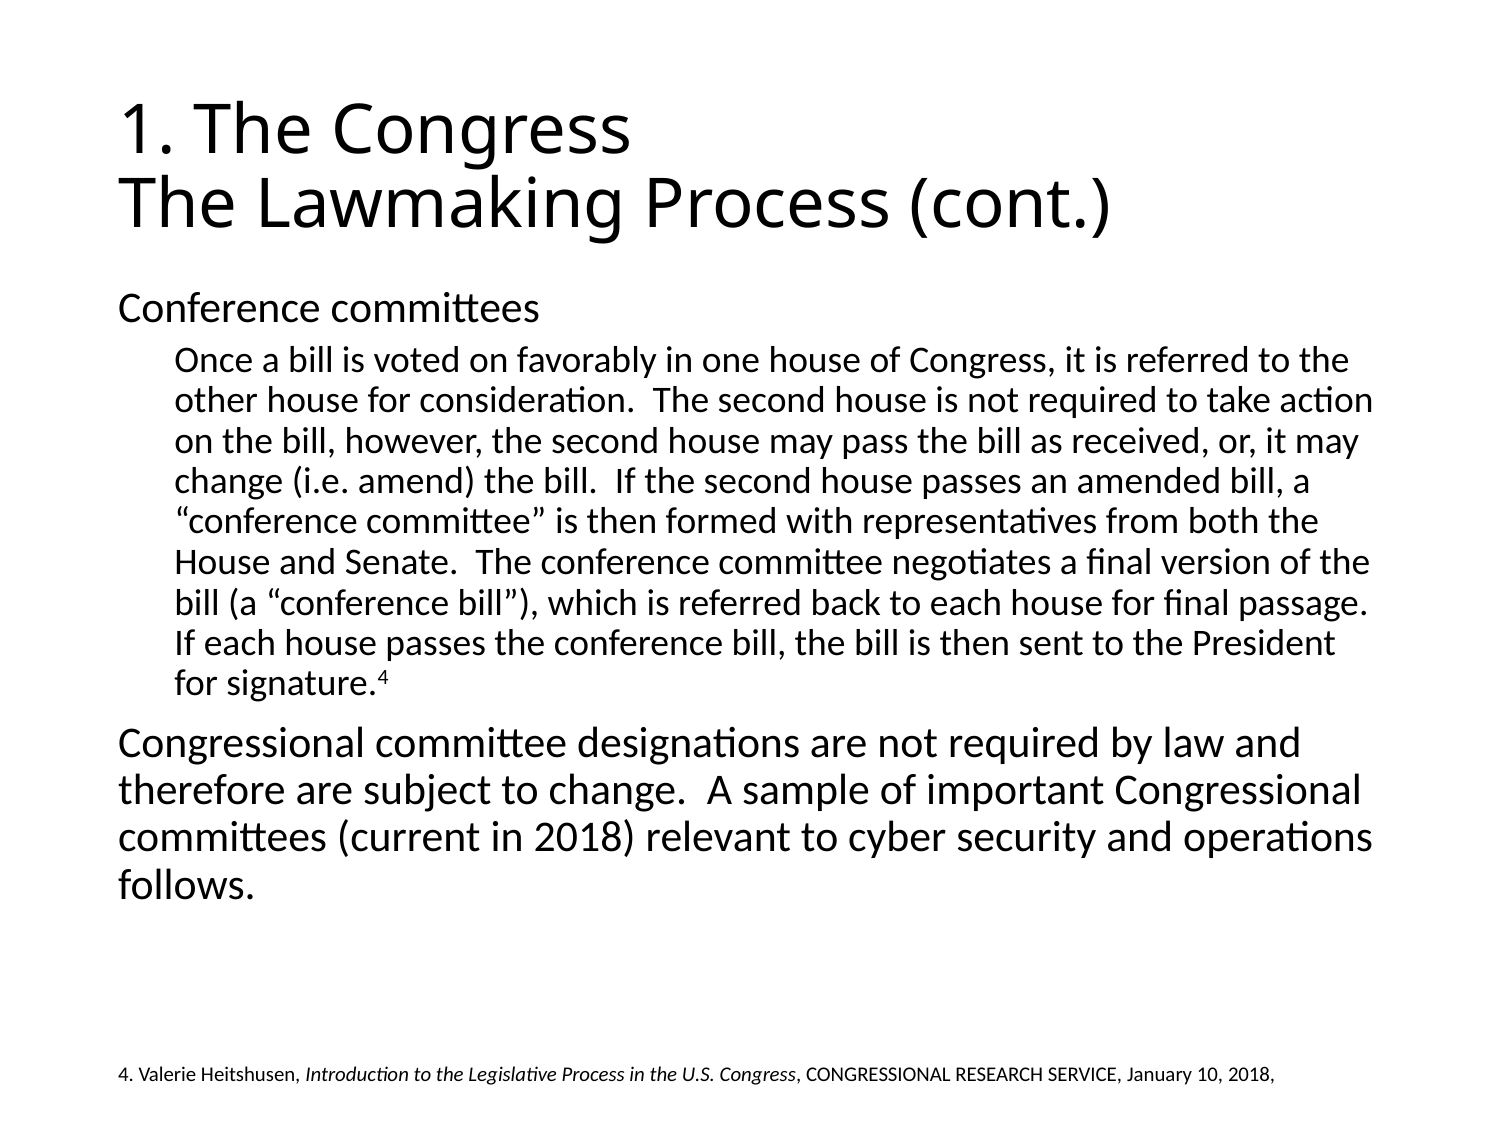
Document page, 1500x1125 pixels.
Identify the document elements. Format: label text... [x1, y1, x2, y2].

title 1. The Congress The Lawmaking Process (cont.) [102, 59, 1398, 277]
list Conference committees Once a bill is voted on favorably in one house of Congress, it is referred to the other house for consideration. The second house is not required to take action on the bill, however, the second house may pass the bill as received, or, it may change (i.e. amend) the bill. If the second house passes an amended bill, a “conference committee” is then formed with representatives from both the House and Senate. The conference committee negotiates a final version of the bill (a “conference bill”), which is referred back to each house for final passage. If each house passes the conference bill, the bill is then sent to the President for signature.4 Congressional committee designations are not required by law and therefore are subject to change. A sample of important Congressional committees (current in 2018) relevant to cyber security and operations follows. 4. Valerie Heitshusen, Introduction to the Legislative Process in the U.S. Congress, Congressional Research Service, January 10, 2018, [102, 277, 1398, 992]
